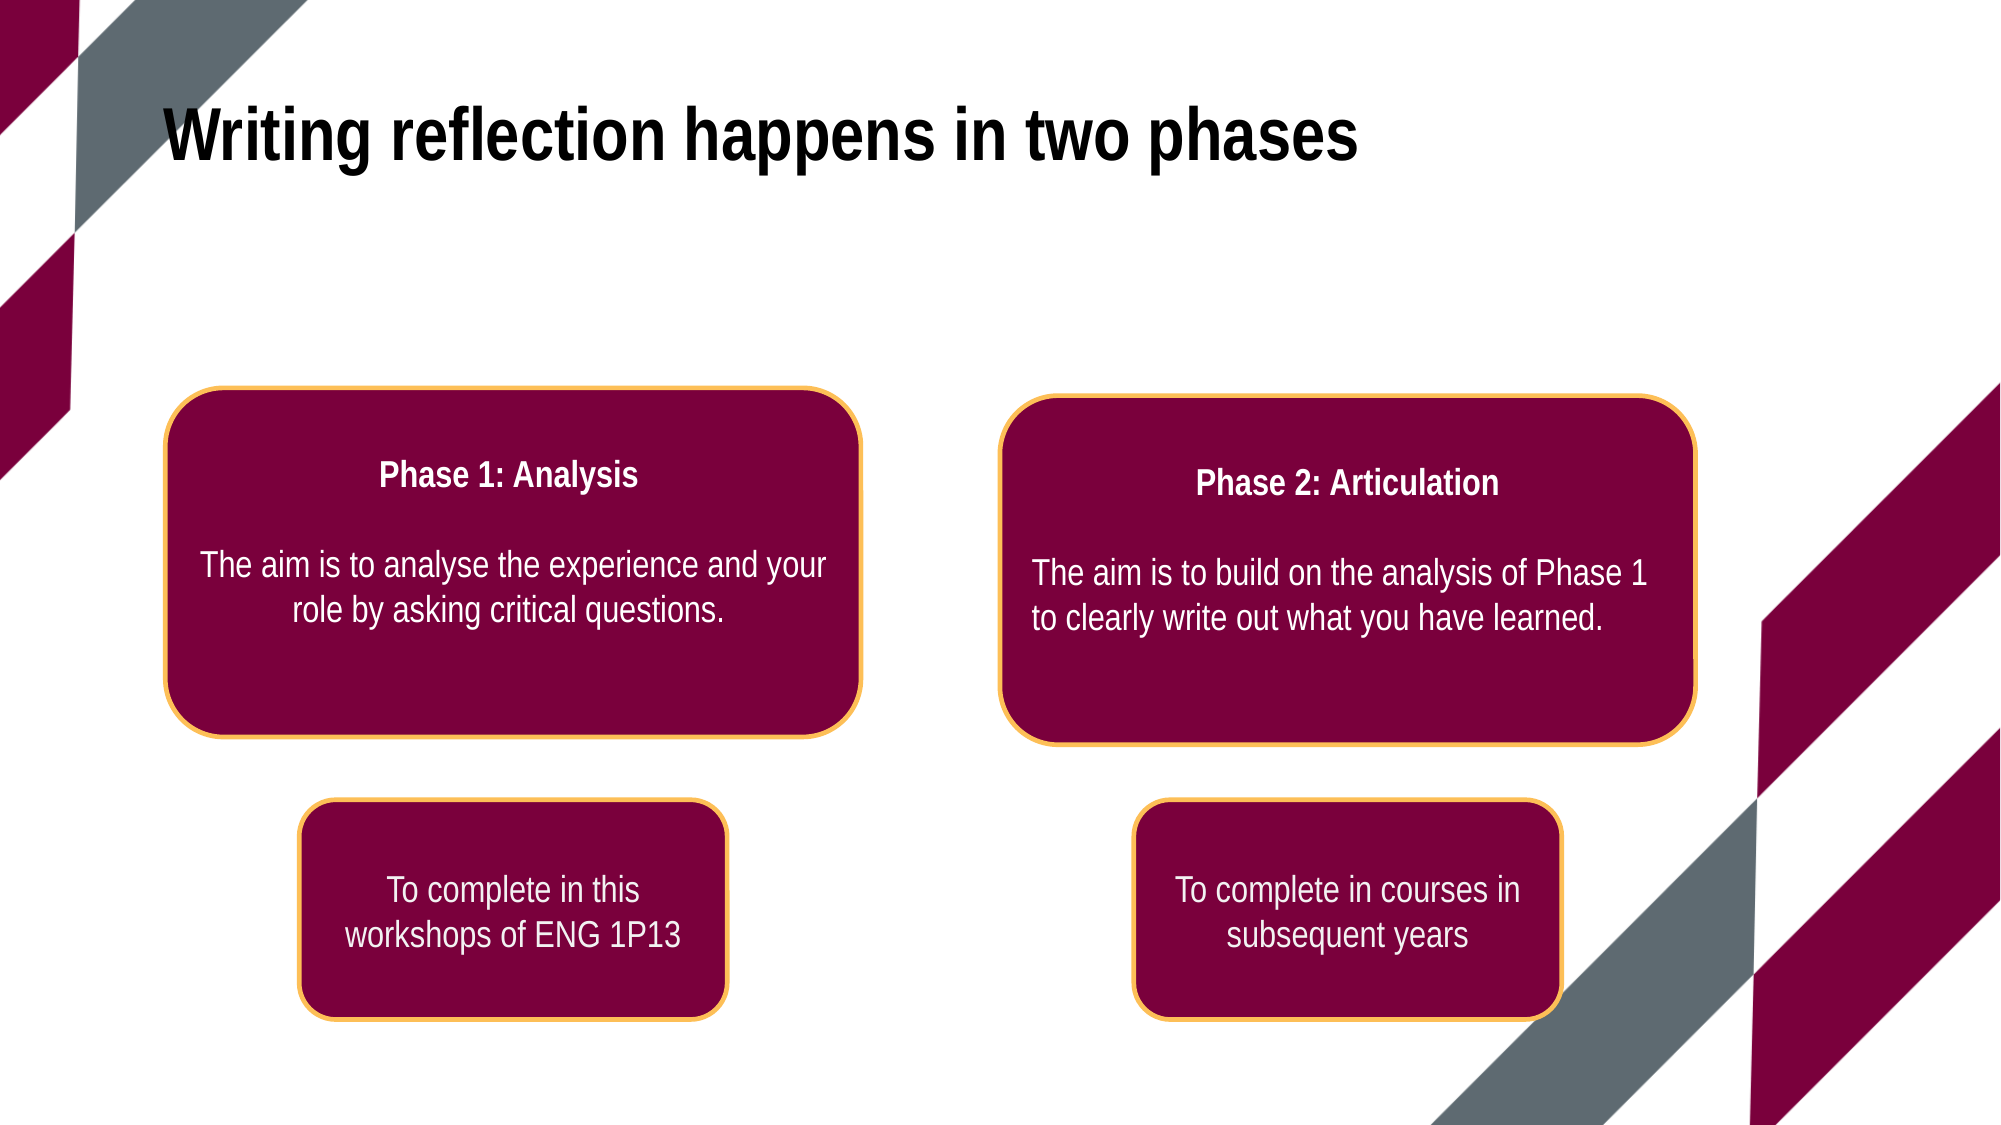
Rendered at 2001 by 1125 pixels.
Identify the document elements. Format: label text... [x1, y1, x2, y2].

text_box To complete in courses in subsequent years [1132, 798, 1563, 1021]
text_box To complete in this workshops of ENG 1P13 [298, 798, 729, 1021]
text_box Phase 1: Analysis The aim is to analyse the experience and your role by asking critical questions. [164, 386, 862, 739]
picture [0, 0, 2001, 1125]
text_box Phase 2: Articulation The aim is to build on the analysis of Phase 1 to clearly write out what you have learned. [998, 394, 1697, 746]
text_box Writing reflection happens in two phases [148, 78, 1451, 295]
